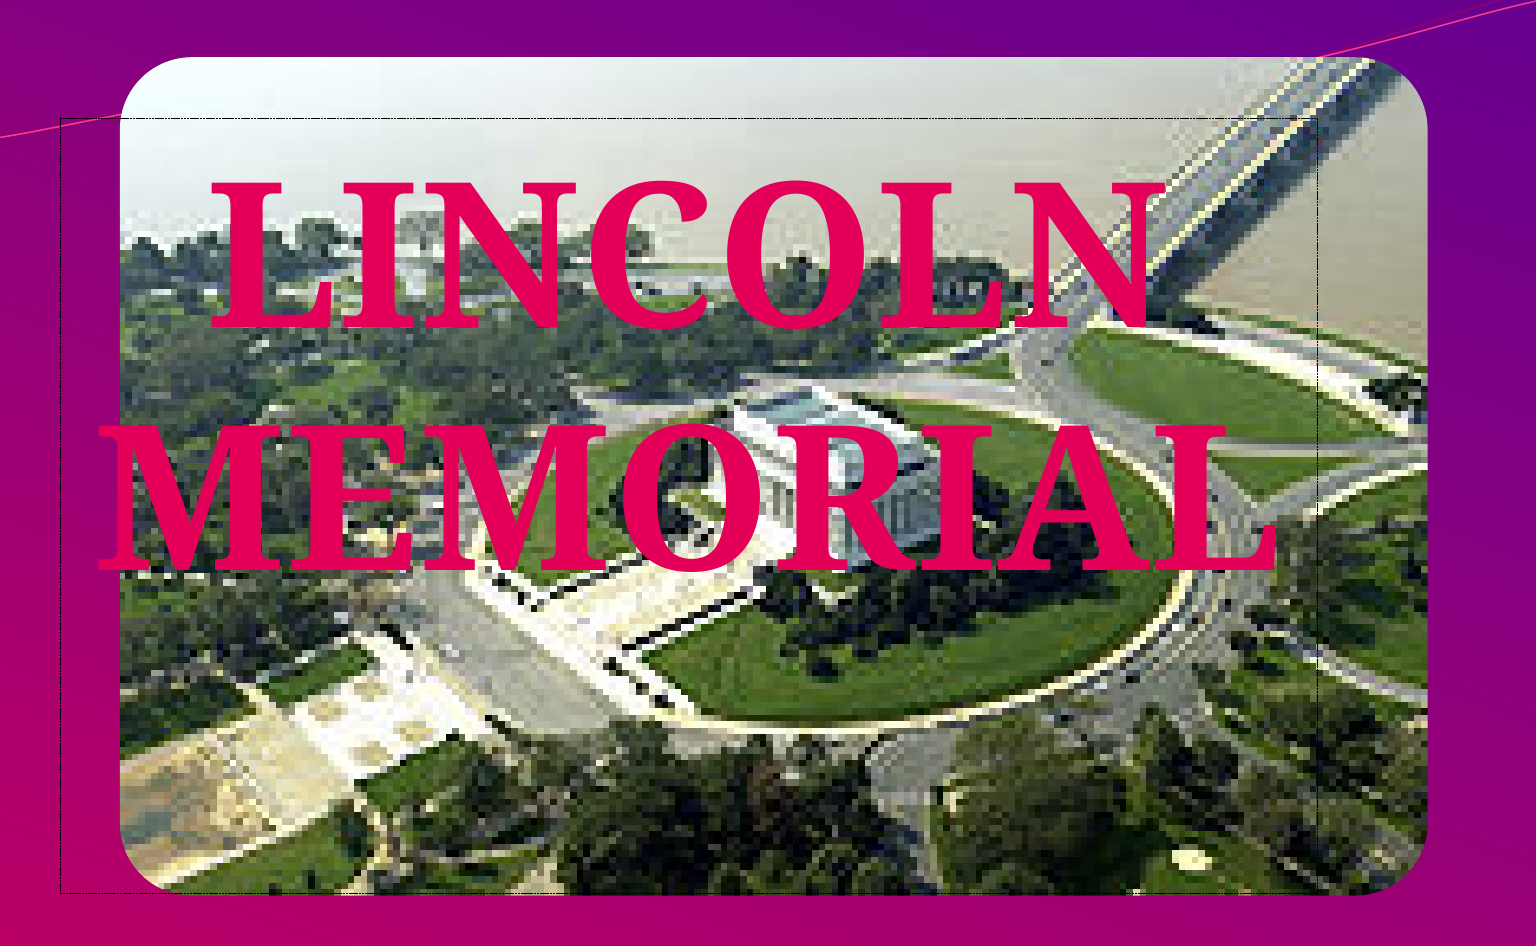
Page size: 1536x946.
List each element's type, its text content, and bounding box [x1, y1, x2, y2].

picture [119, 56, 1428, 896]
text_box LINCOLN MEMORIAL [60, 118, 113, 894]
